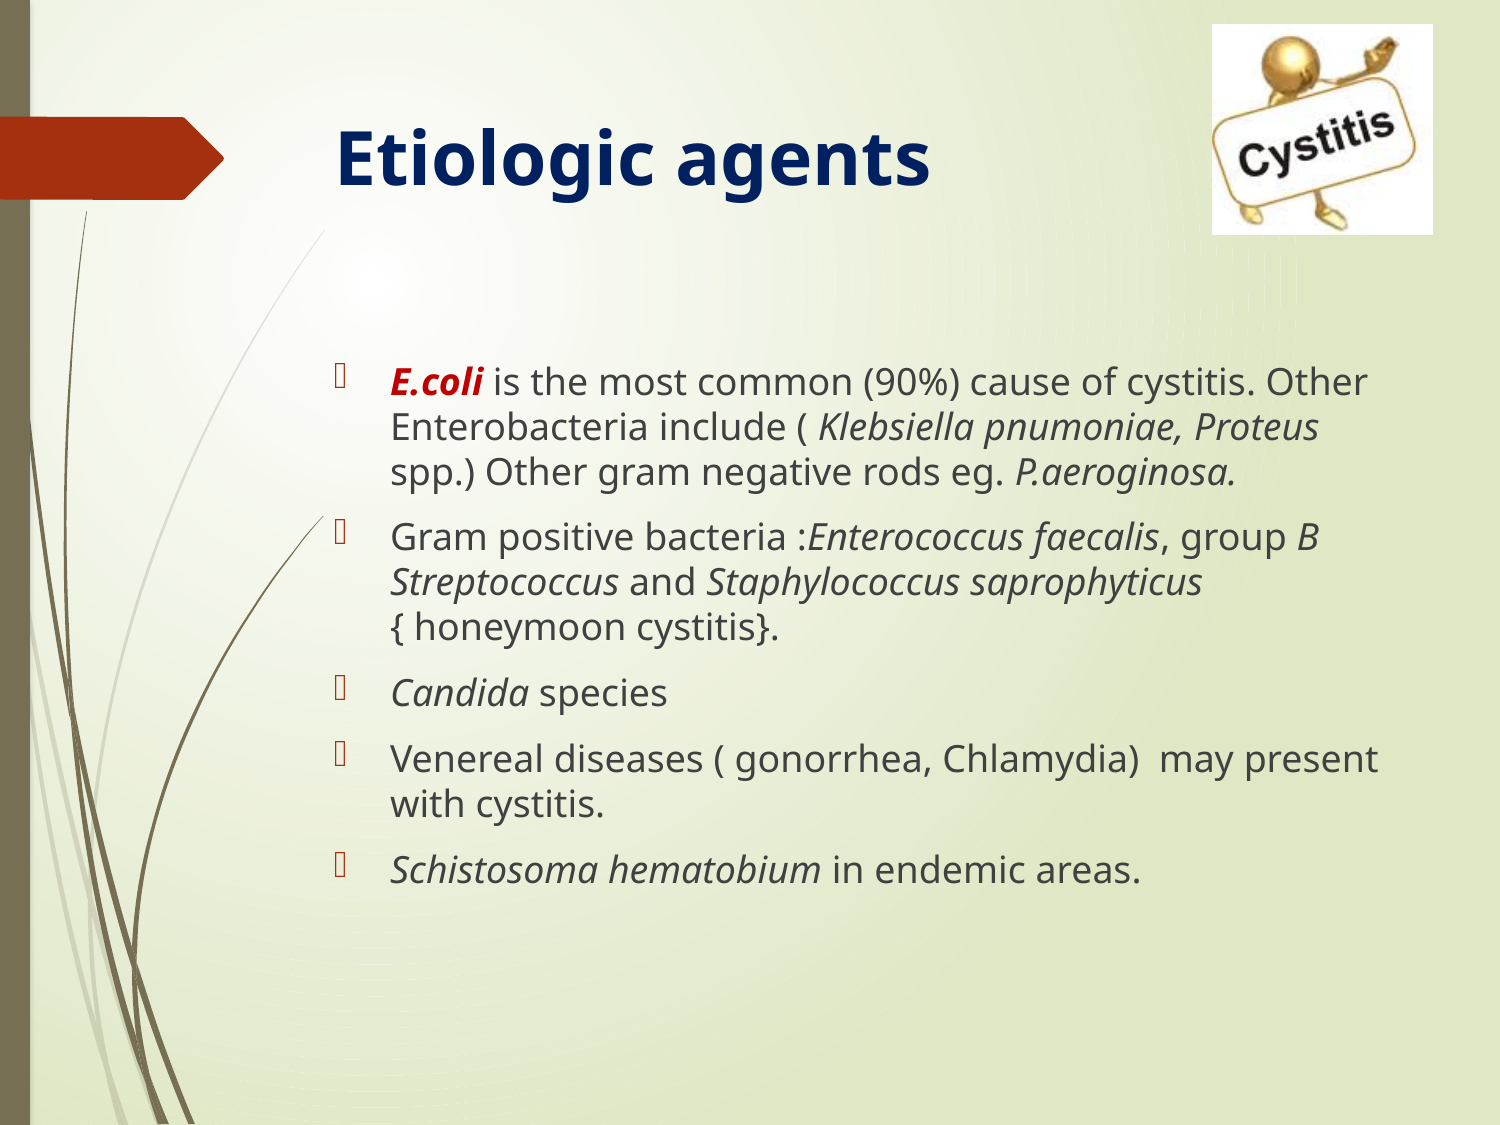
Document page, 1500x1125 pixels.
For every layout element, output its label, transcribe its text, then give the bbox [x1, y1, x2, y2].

title Etiologic agents [319, 102, 1400, 313]
list E.coli is the most common (90%) cause of cystitis. Other Enterobacteria include ( Klebsiella pnumoniae, Proteus spp.) Other gram negative rods eg. P.aeroginosa. Gram positive bacteria :Enterococcus faecalis, group B Streptococcus and Staphylococcus saprophyticus { honeymoon cystitis}. Candida species Venereal diseases ( gonorrhea, Chlamydia) may present with cystitis. Schistosoma hematobium in endemic areas. [318, 350, 1400, 970]
picture [1212, 24, 1434, 235]
